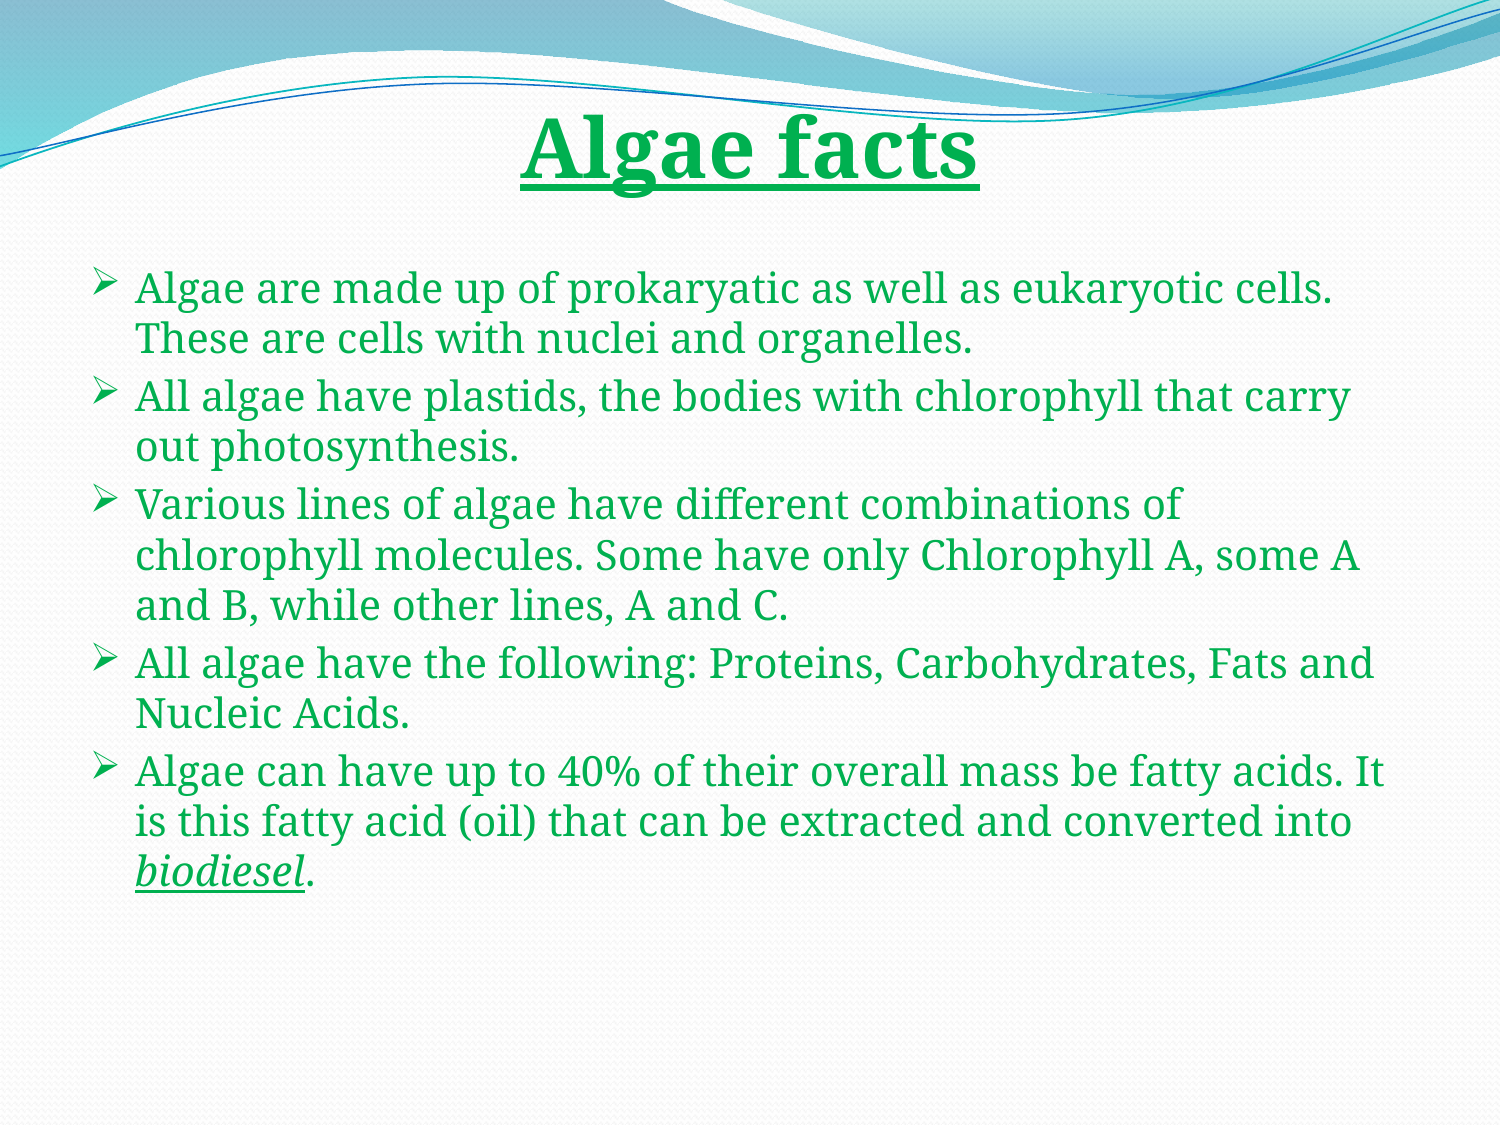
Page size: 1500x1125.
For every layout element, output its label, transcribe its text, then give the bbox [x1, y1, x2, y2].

list Algae facts Algae are made up of prokaryatic as well as eukaryotic cells. These are cells with nuclei and organelles. All algae have plastids, the bodies with chlorophyll that carry out photosynthesis. Various lines of algae have different combinations of chlorophyll molecules. Some have only Chlorophyll A, some A and B, while other lines, A and C. All algae have the following: Proteins, Carbohydrates, Fats and Nucleic Acids. Algae can have up to 40% of their overall mass be fatty acids. It is this fatty acid (oil) that can be extracted and converted into biodiesel. [75, 87, 1425, 1038]
